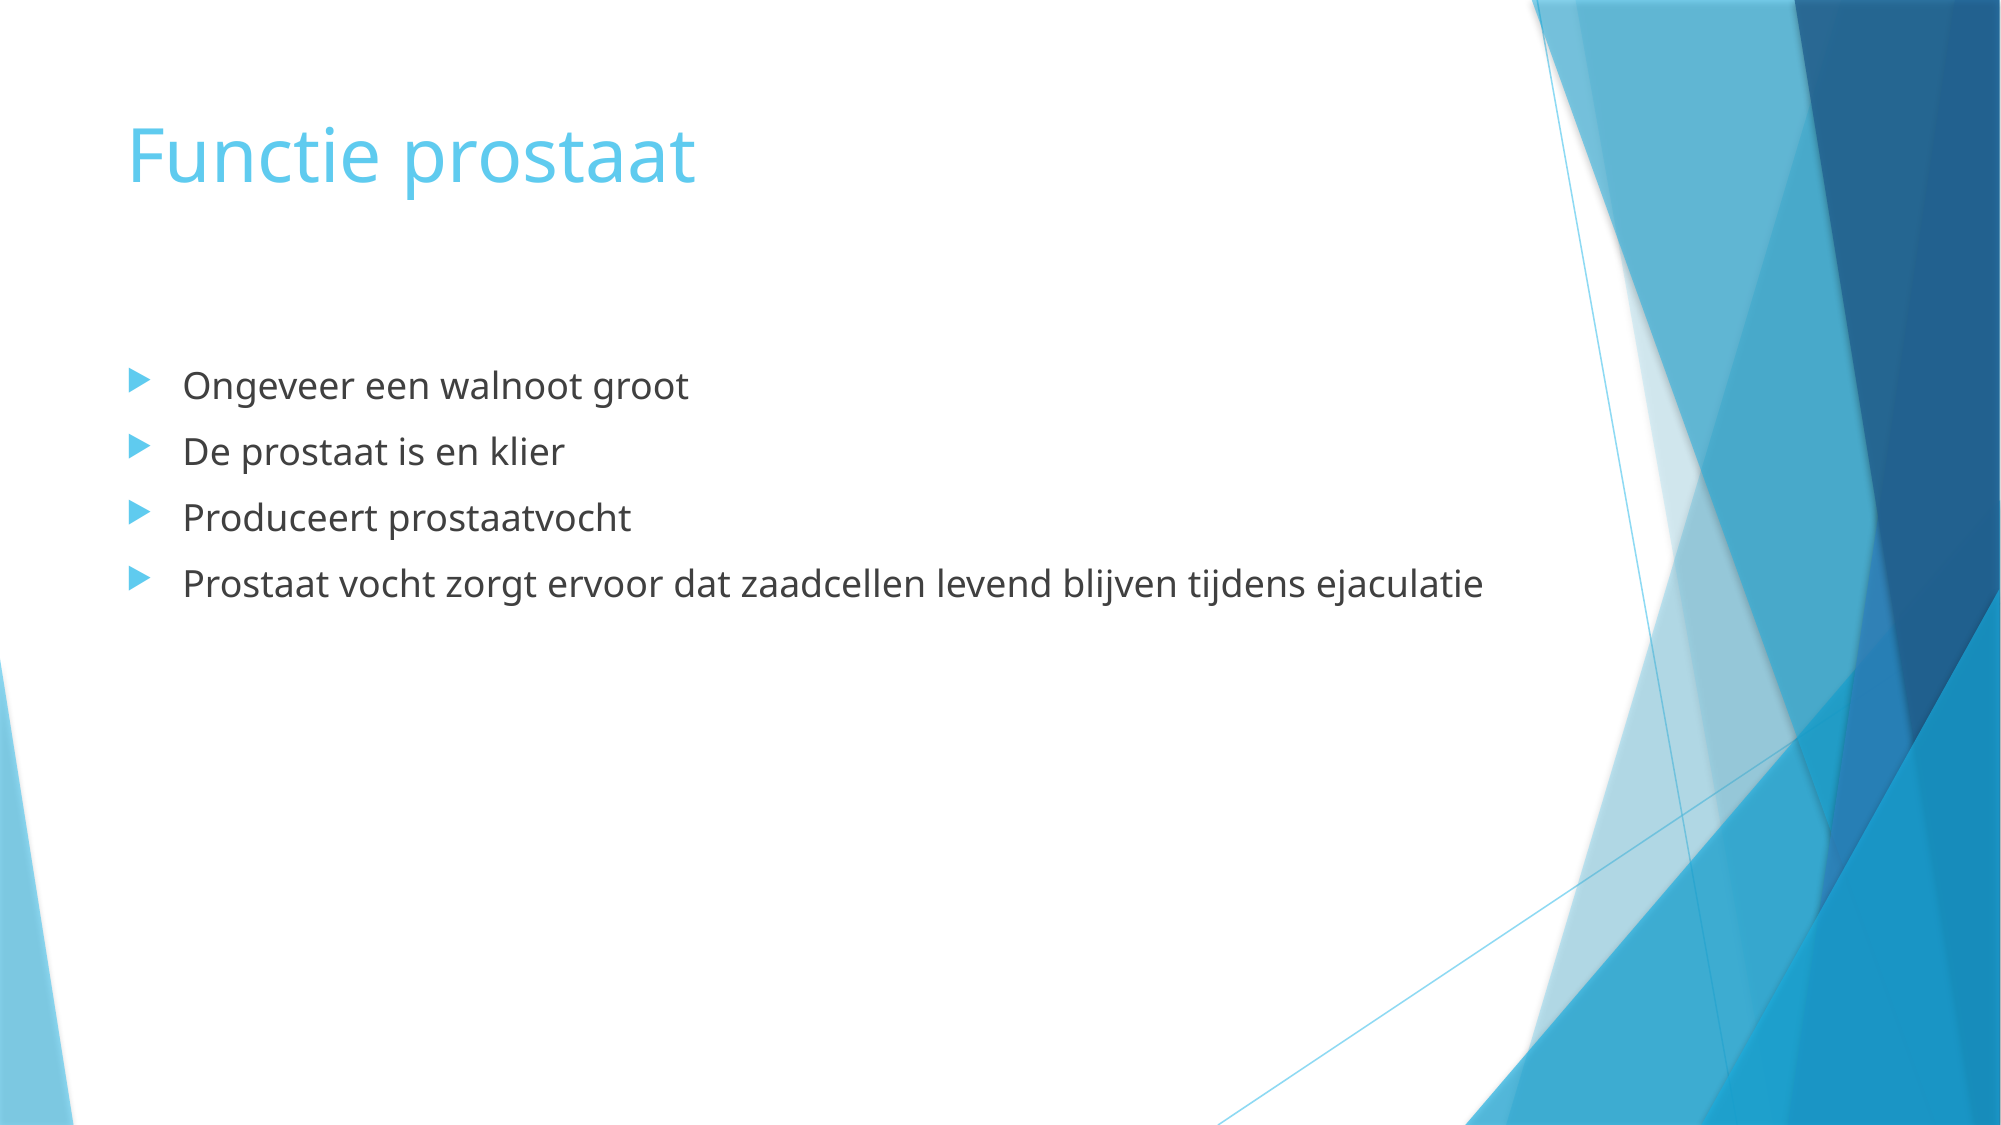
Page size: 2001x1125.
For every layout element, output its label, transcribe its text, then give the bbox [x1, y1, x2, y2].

list Ongeveer een walnoot groot De prostaat is en klier Produceert prostaatvocht Prostaat vocht zorgt ervoor dat zaadcellen levend blijven tijdens ejaculatie [111, 354, 1522, 992]
title Functie prostaat [111, 99, 1522, 317]
